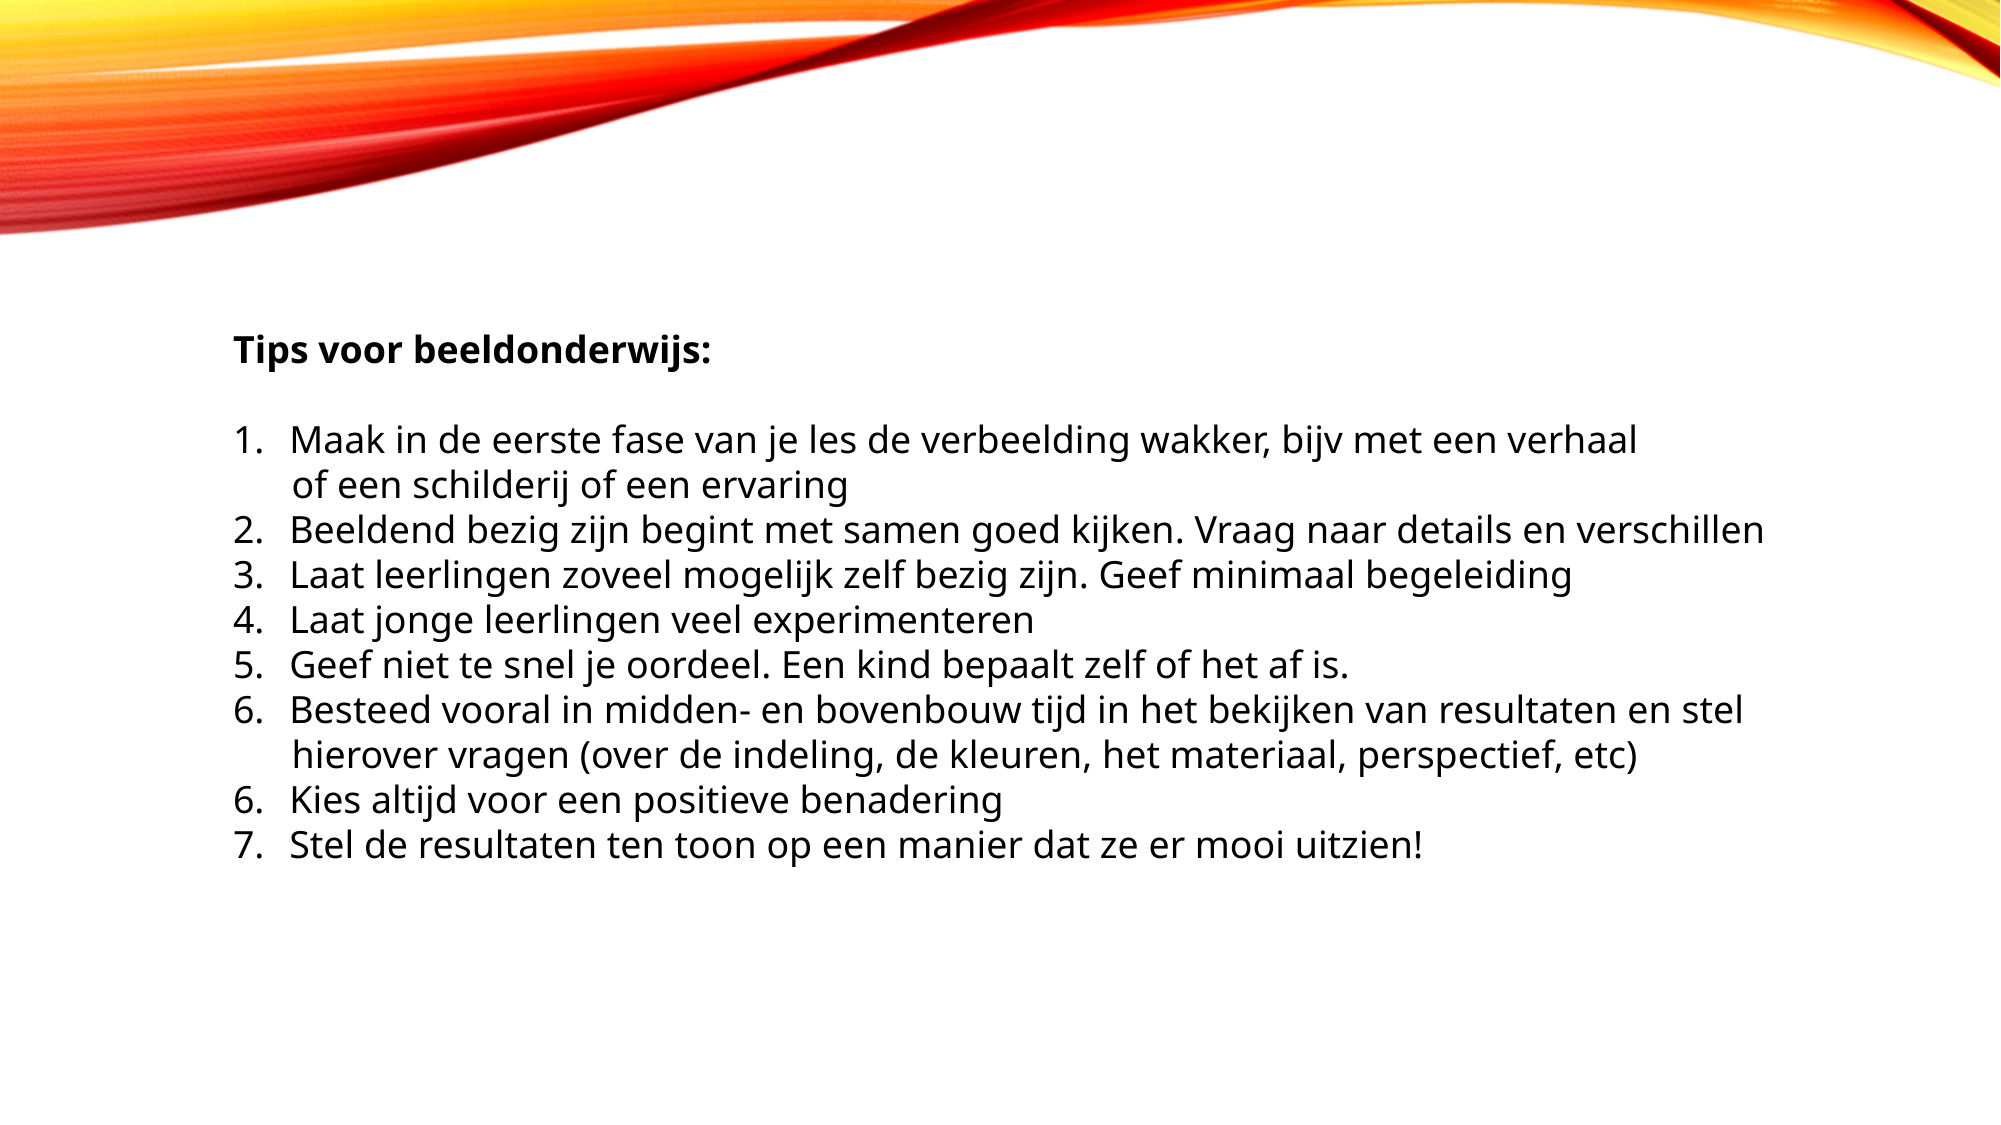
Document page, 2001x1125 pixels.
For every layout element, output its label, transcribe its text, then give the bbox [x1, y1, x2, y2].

picture [0, 0, 2000, 237]
text_box Tips voor beeldonderwijs: Maak in de eerste fase van je les de verbeelding wakker, bijv met een verhaal of een schilderij of een ervaring Beeldend bezig zijn begint met samen goed kijken. Vraag naar details en verschillen Laat leerlingen zoveel mogelijk zelf bezig zijn. Geef minimaal begeleiding Laat jonge leerlingen veel experimenteren Geef niet te snel je oordeel. Een kind bepaalt zelf of het af is. Besteed vooral in midden- en bovenbouw tijd in het bekijken van resultaten en stel hierover vragen (over de indeling, de kleuren, het materiaal, perspectief, etc) Kies altijd voor een positieve benadering Stel de resultaten ten toon op een manier dat ze er mooi uitzien! [218, 318, 1782, 874]
